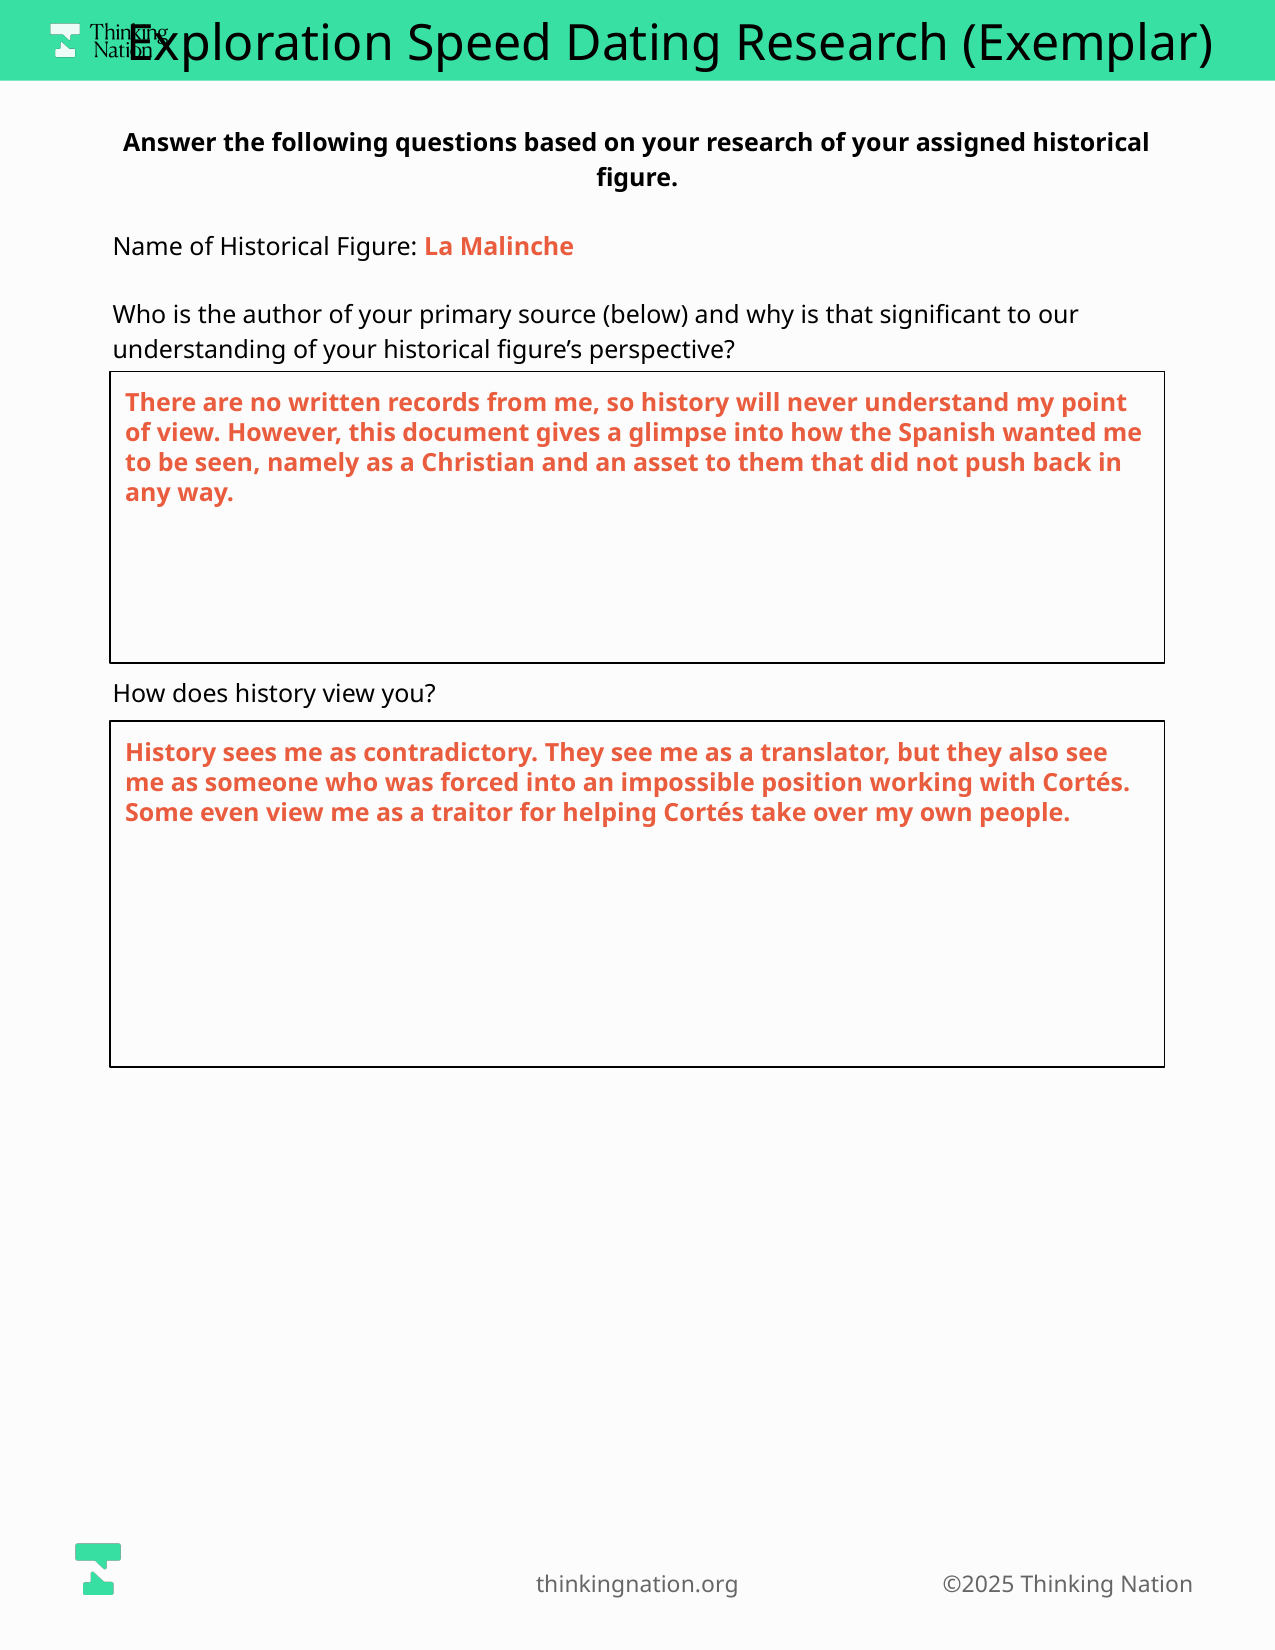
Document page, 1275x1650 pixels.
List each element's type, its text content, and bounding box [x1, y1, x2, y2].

picture [62, 1533, 134, 1605]
text_box There are no written records from me, so history will never understand my point of view. However, this document gives a glimpse into how the Spanish wanted me to be seen, namely as a Christian and an asset to them that did not push back in any way. [110, 371, 1165, 664]
picture [36, 12, 172, 69]
text_box Answer the following questions based on your research of your assigned historical figure. Name of Historical Figure: La Malinche Who is the author of your primary source (below) and why is that significant to our understanding of your historical figure’s perspective? How does history view you? [97, 107, 1178, 1650]
text_box ©2025 Thinking Nation [1178, 1553, 1210, 1605]
text_box History sees me as contradictory. They see me as a translator, but they also see me as someone who was forced into an impossible position working with Cortés. Some even view me as a traitor for helping Cortés take over my own people. [110, 721, 1165, 1068]
text_box Exploration Speed Dating Research (Exemplar) [0, 0, 1275, 81]
